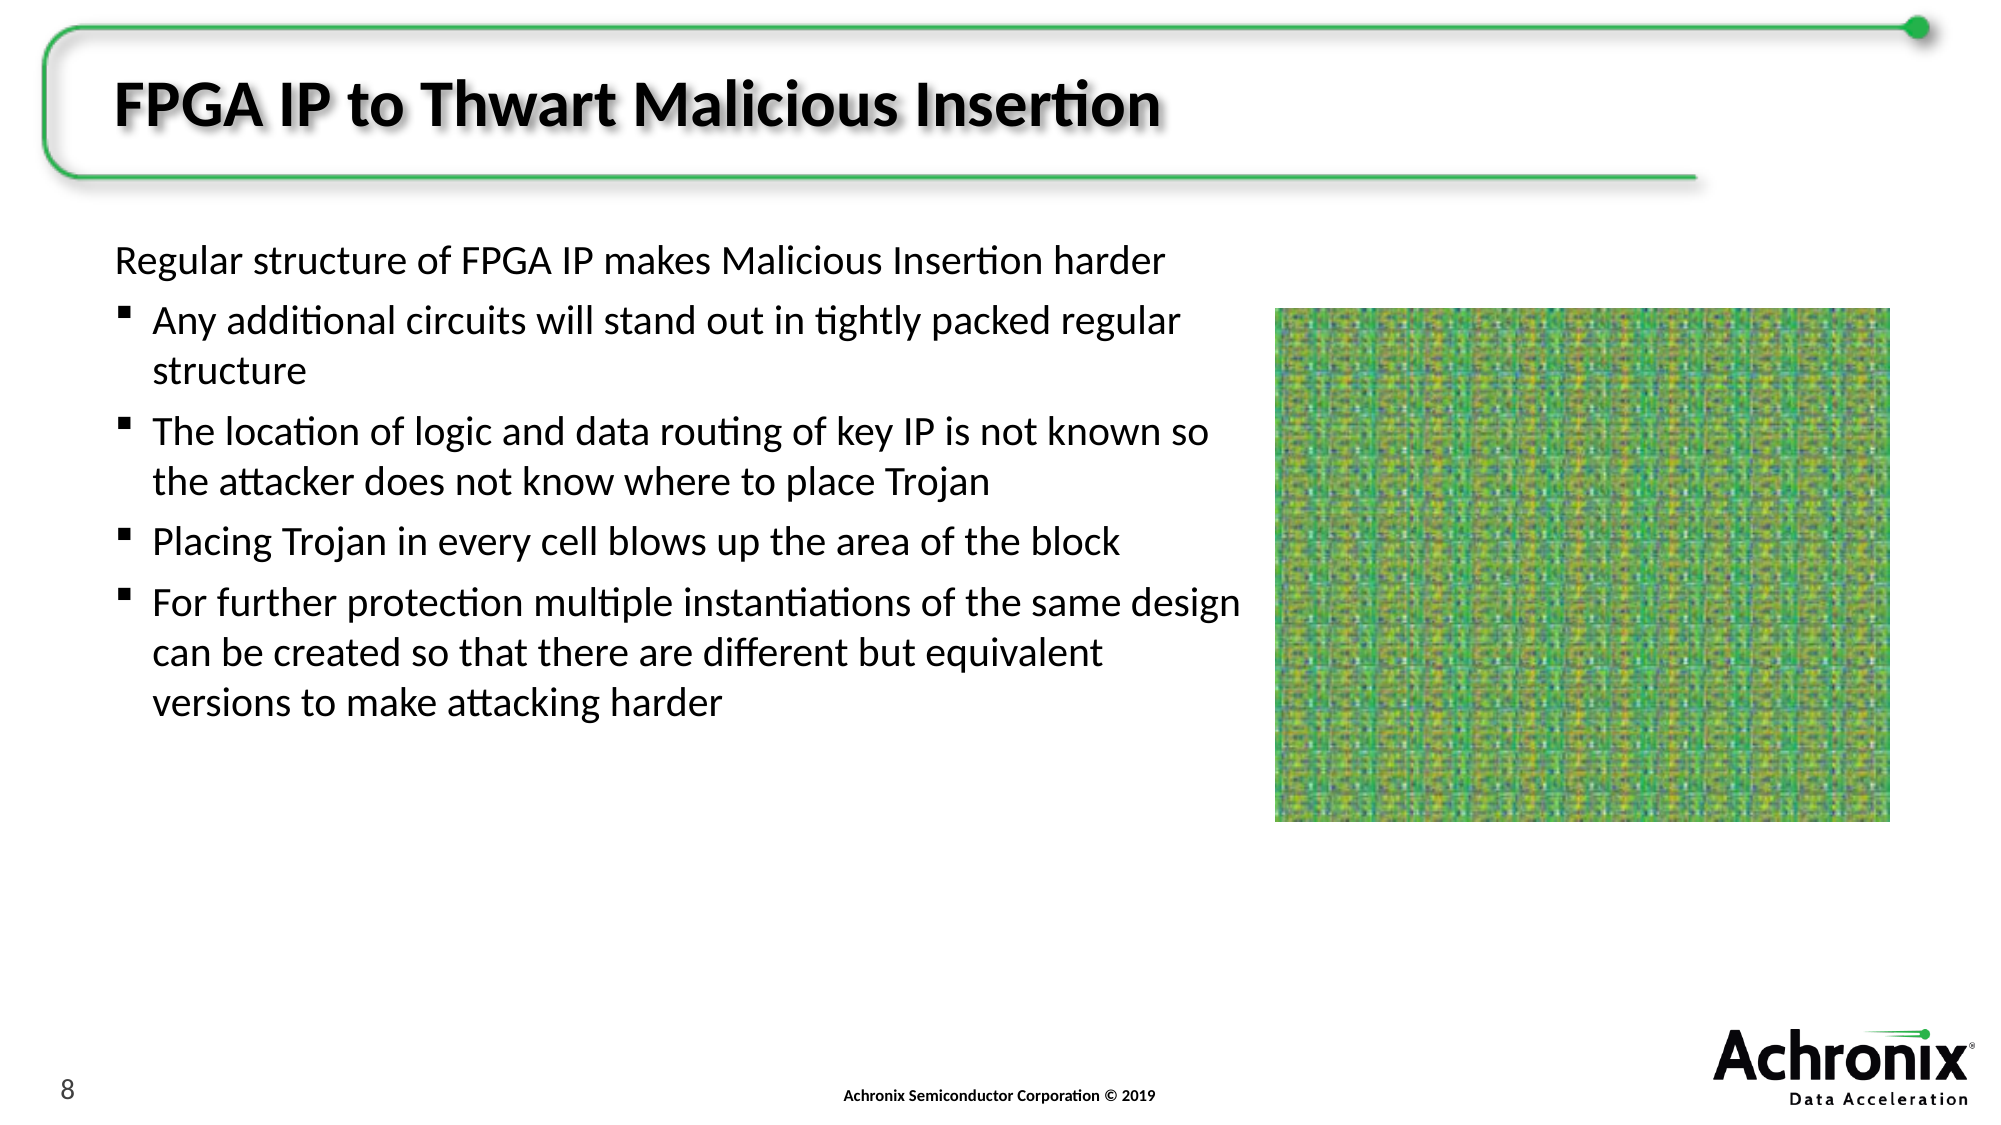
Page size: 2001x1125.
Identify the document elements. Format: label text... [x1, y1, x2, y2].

picture [1275, 308, 1890, 822]
slide_number 8 [0, 1053, 90, 1113]
picture [1713, 1029, 1975, 1105]
picture [26, 2, 1963, 213]
list Regular structure of FPGA IP makes Malicious Insertion harder Any additional circuits will stand out in tightly packed regular structure The location of logic and data routing of key IP is not known so the attacker does not know where to place Trojan Placing Trojan in every cell blows up the area of the block For further protection multiple instantiations of the same design can be created so that there are different but equivalent versions to make attacking harder [99, 224, 1261, 1020]
title FPGA IP to Thwart Malicious Insertion [99, 29, 1900, 180]
